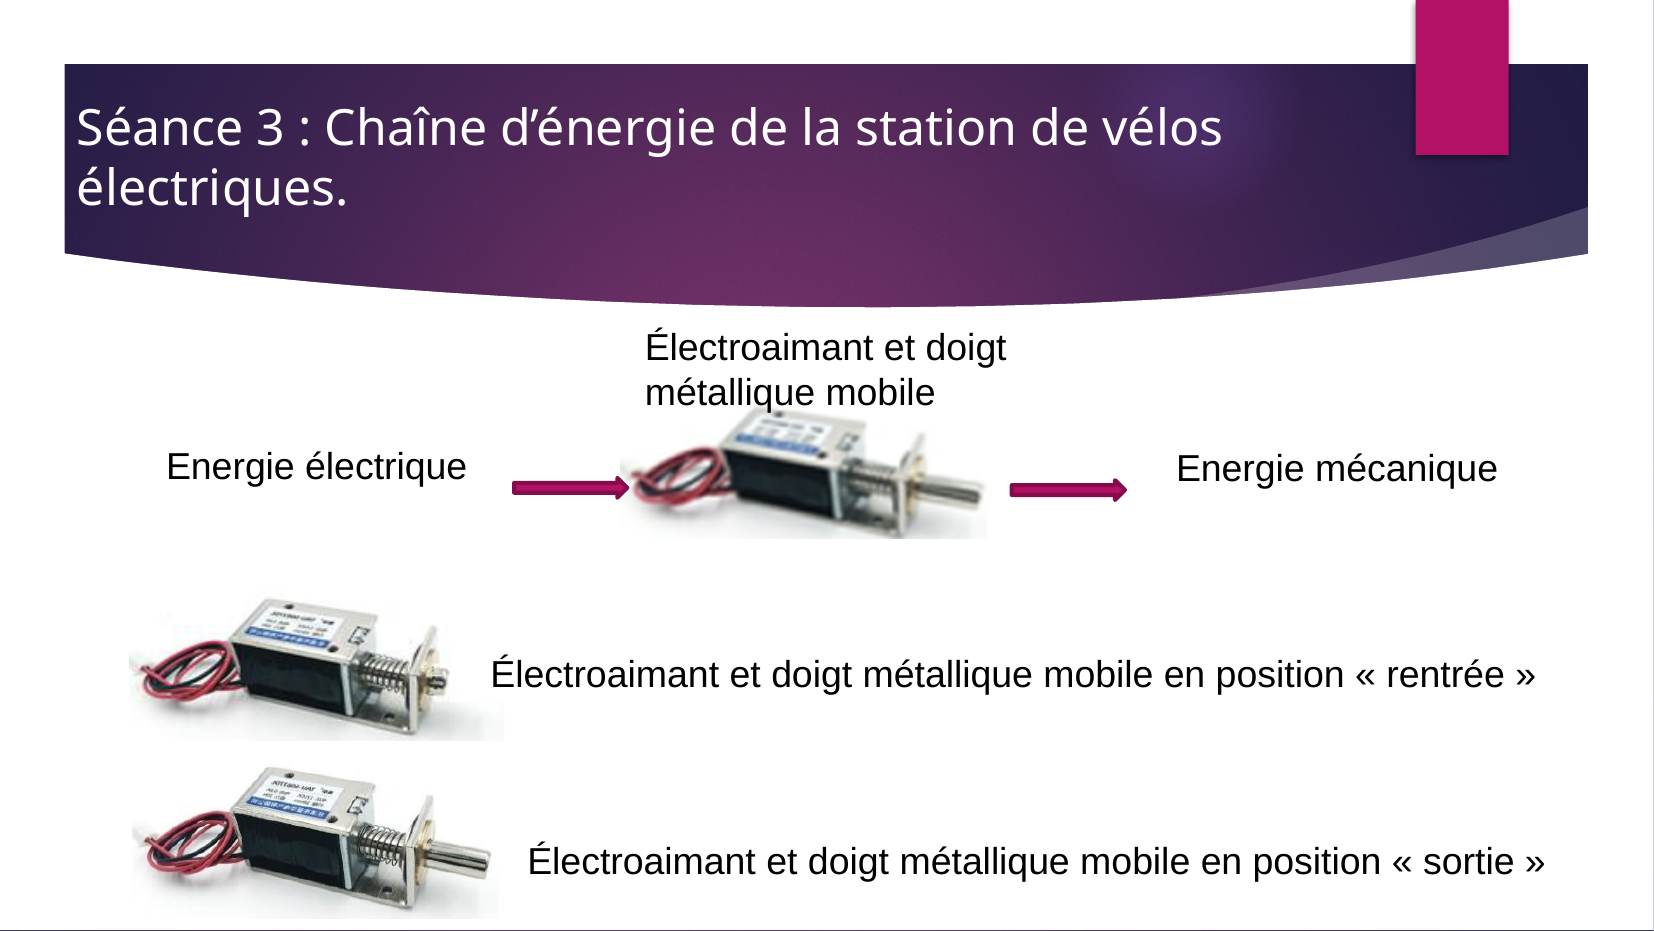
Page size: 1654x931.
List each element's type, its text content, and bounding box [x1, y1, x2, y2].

text_box Energie mécanique [1155, 437, 1519, 497]
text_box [1259, 261, 1433, 292]
text_box [1009, 478, 1127, 502]
picture [128, 573, 505, 919]
picture [619, 402, 987, 539]
text_box Électroaimant et doigt métallique mobile en position « sortie » [512, 829, 1625, 890]
text_box Électroaimant et doigt métallique mobile [629, 316, 1061, 421]
picture [65, 64, 1588, 307]
text_box Séance 3 : Chaîne d’énergie de la station de vélos électriques. [62, 88, 1524, 223]
text_box [512, 480, 614, 495]
text_box Energie électrique [134, 434, 499, 495]
picture [65, 64, 1415, 88]
text_box Électroaimant et doigt métallique mobile en position « rentrée » [510, 643, 1588, 703]
